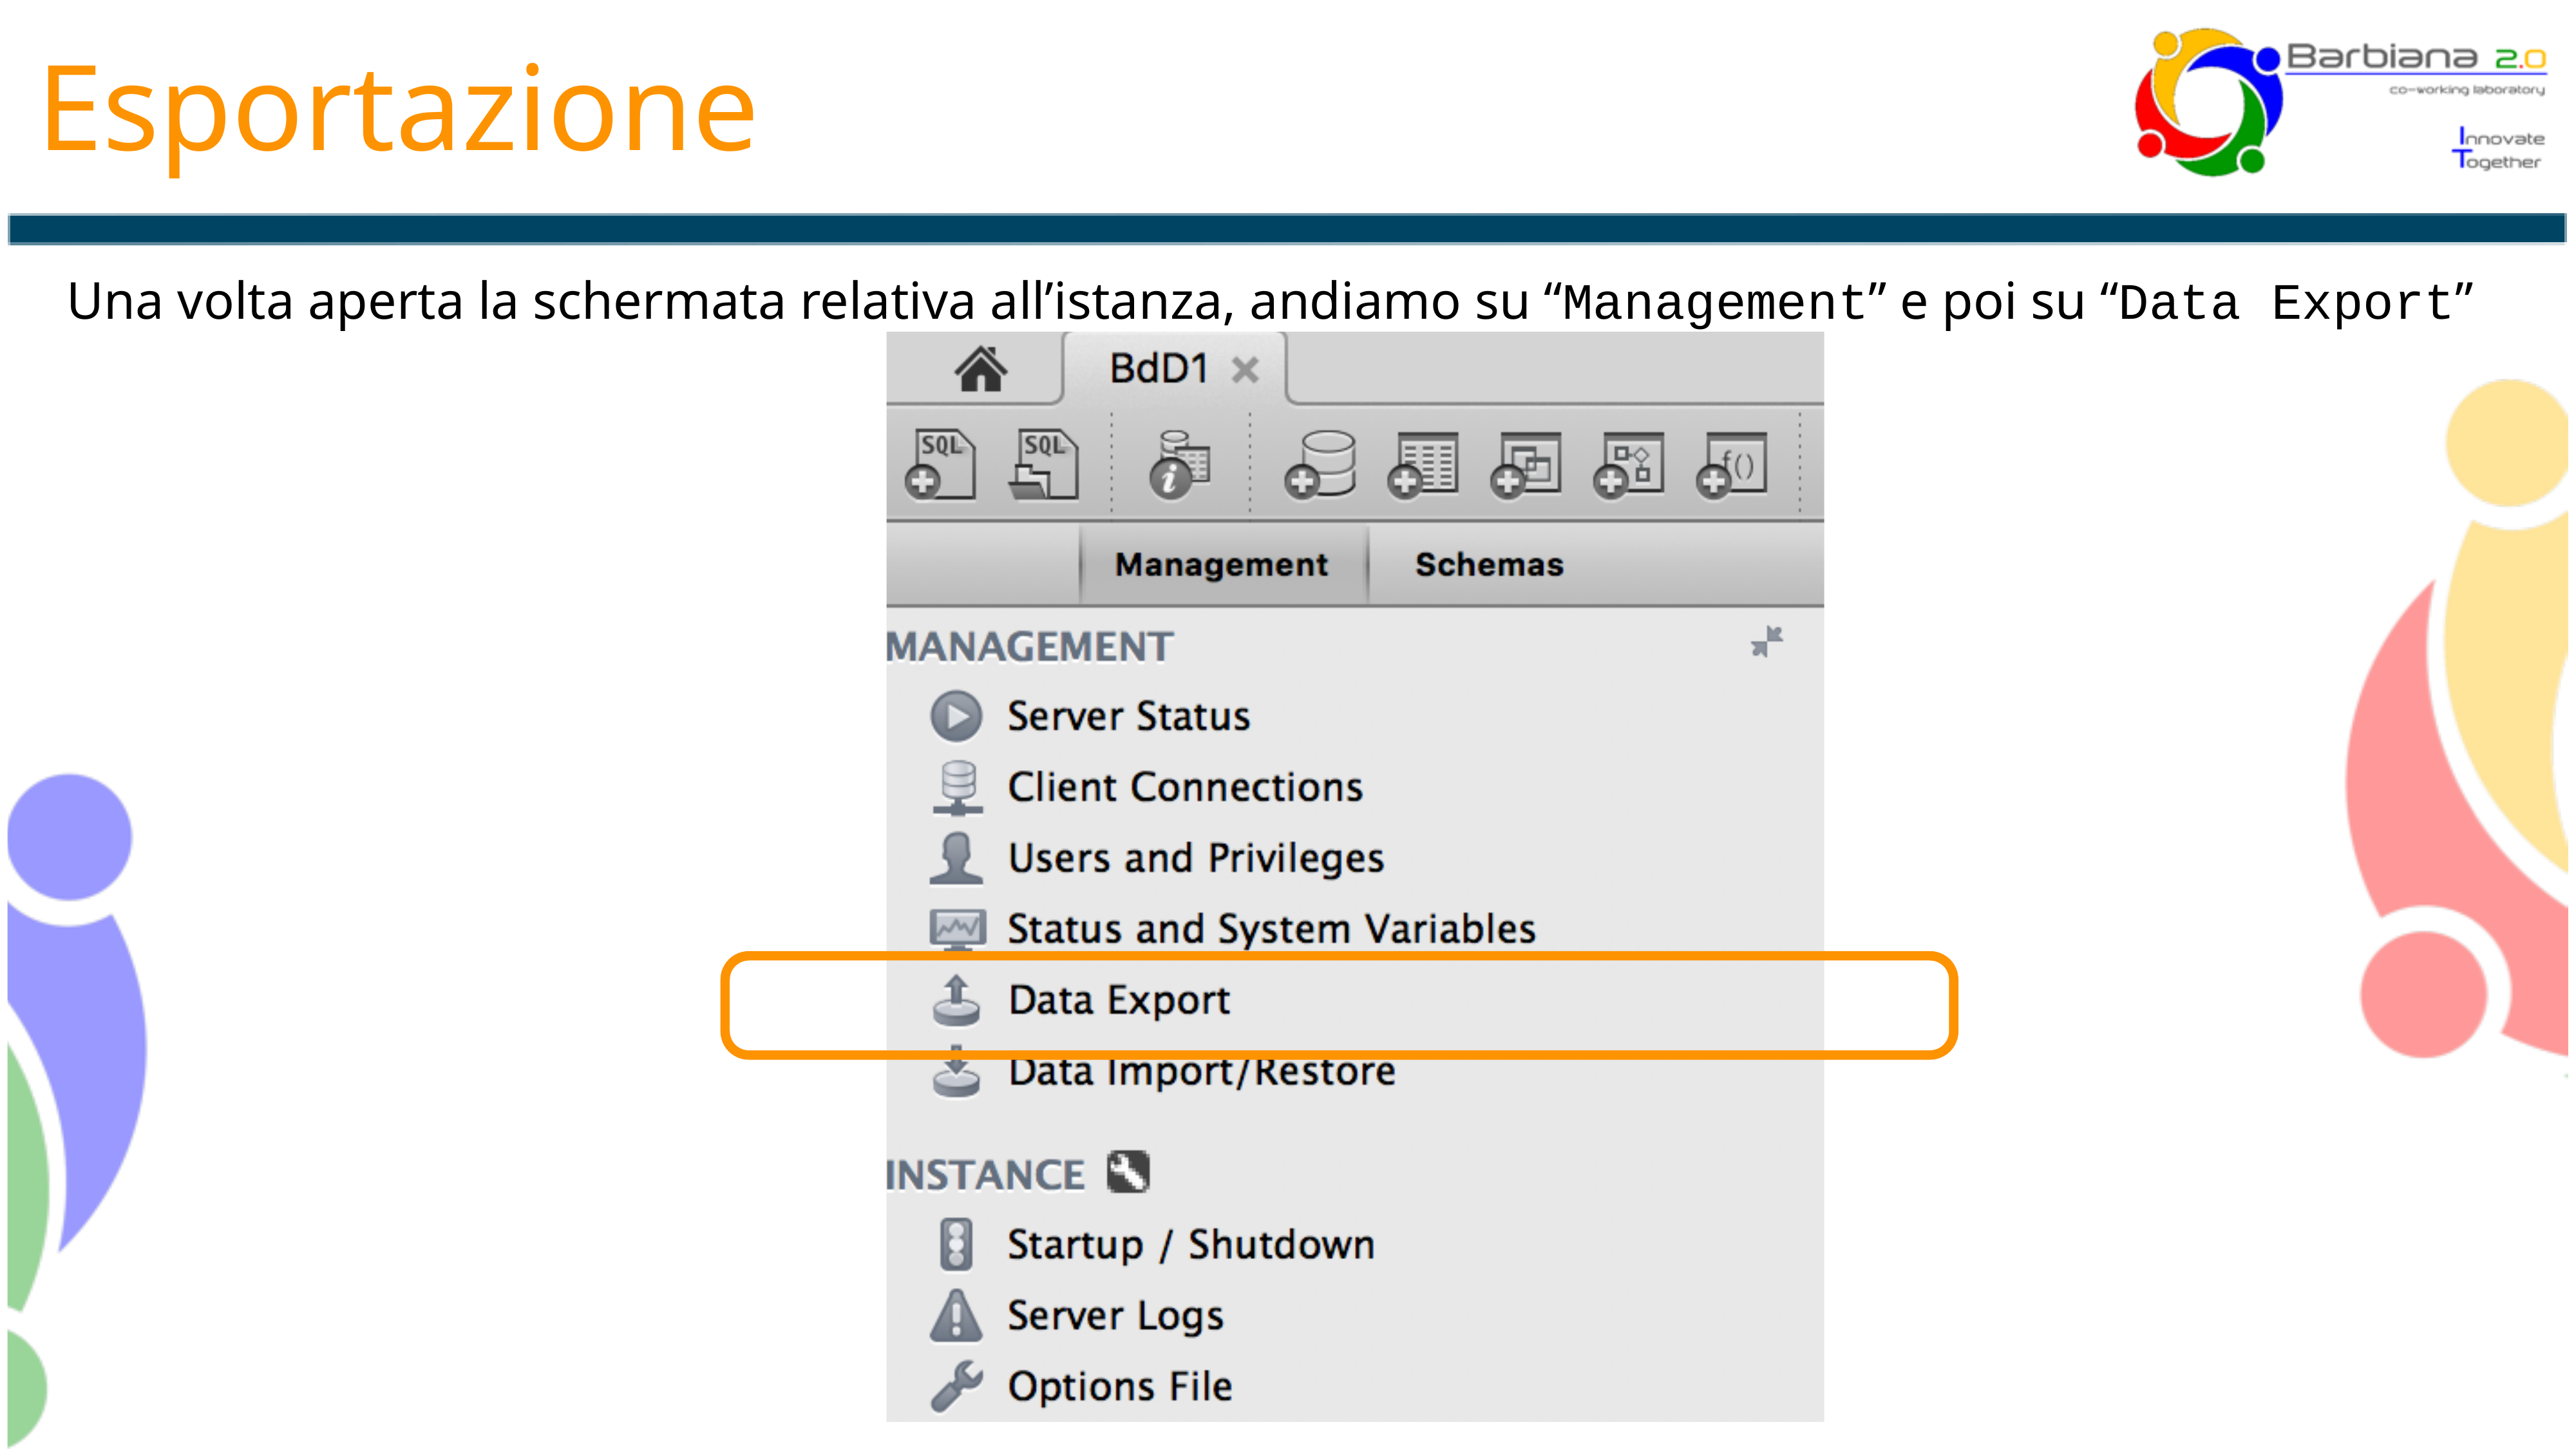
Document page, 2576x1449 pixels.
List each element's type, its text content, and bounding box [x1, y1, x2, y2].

text_box Una volta aperta la schermata relativa all’istanza, andiamo su “Management” e poi su “Data Export” [61, 263, 2499, 335]
picture [7, 645, 158, 1449]
picture [2121, 9, 2568, 196]
text_box [724, 956, 886, 1056]
picture [8, 213, 2576, 245]
picture [886, 332, 1824, 1422]
picture [2121, 364, 2568, 1238]
title Esportazione [31, 25, 2111, 180]
text_box [1824, 956, 1954, 1056]
